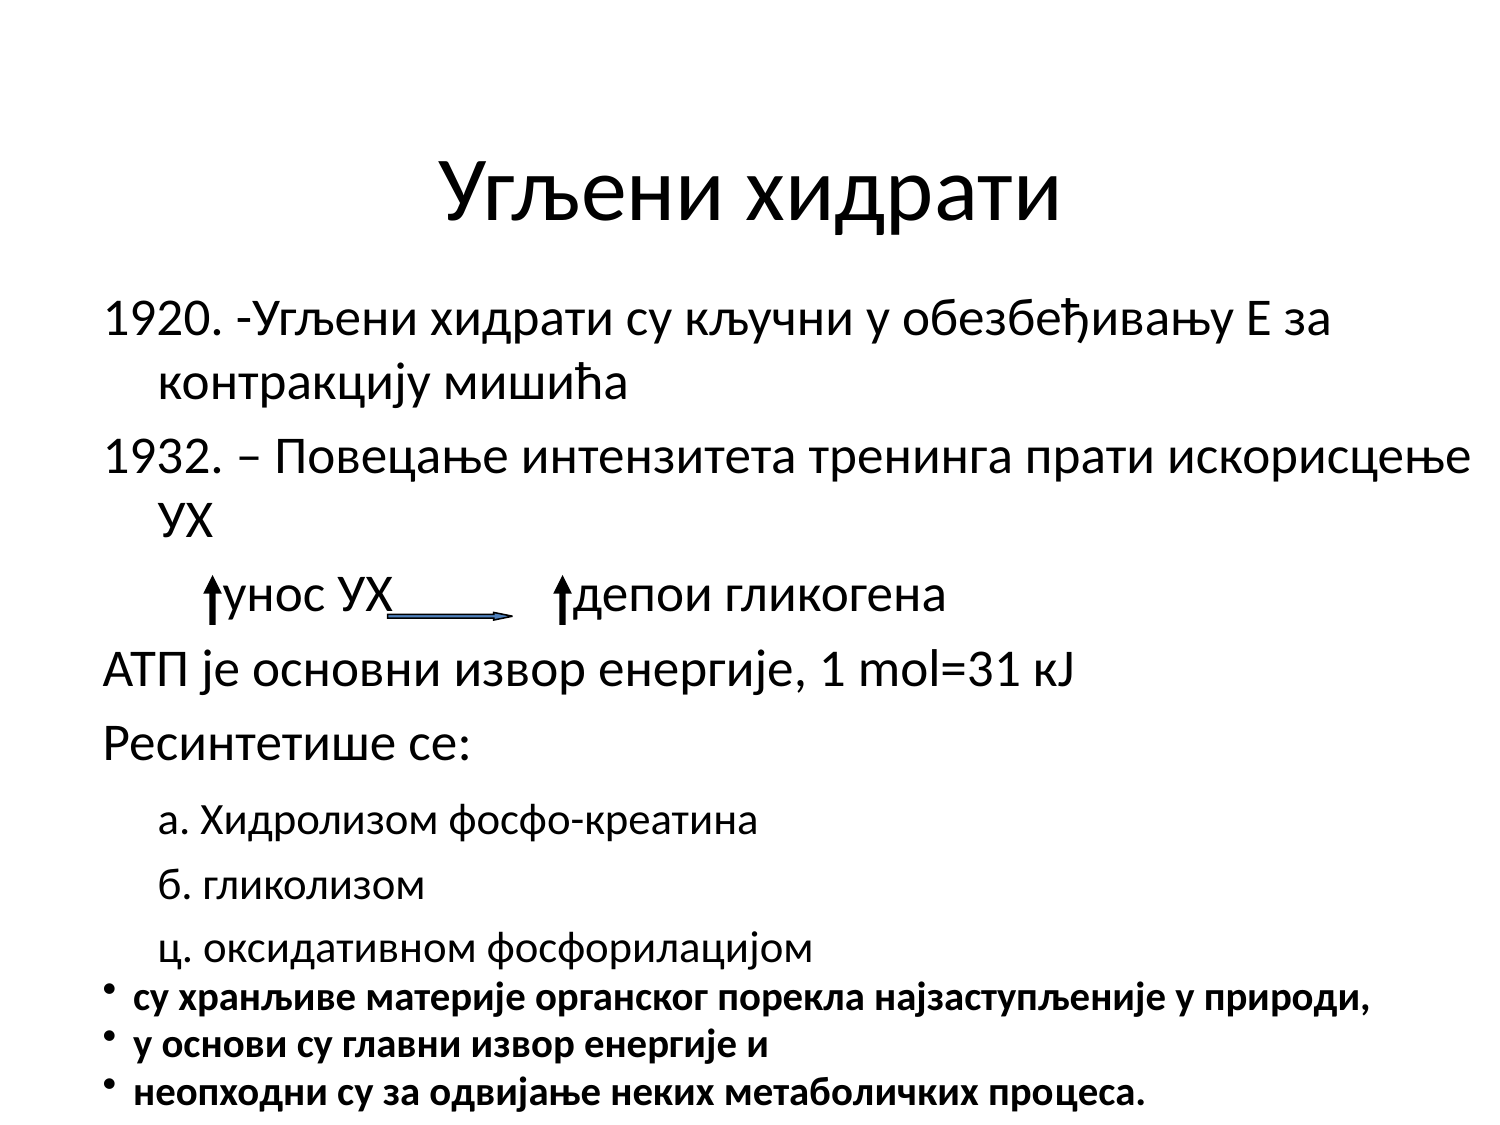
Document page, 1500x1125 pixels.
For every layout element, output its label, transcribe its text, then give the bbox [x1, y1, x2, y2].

text_box [206, 574, 219, 625]
text_box [387, 612, 513, 621]
list 1920. -Угљени хидрати су кључни у обезбеђивању Е за контракцију мишића 1932. – Повецање интензитета тренинга прати искорисцење УХ унос УХ депои гликогена АТП је основни извор енергије, 1 mol=31 кЈ Ресинтетише се: а. Хидролизом фосфо-креатина б. гликолизом ц. оксидативном фосфорилацијом су хранљиве материје органског порекла најзаступљеније у природи, у основи су главни извор енергије и неопходни су за одвијање неких метаболичких процеса. [87, 275, 1500, 1125]
title Угљени хидрати [1, 90, 1500, 278]
text_box [556, 574, 569, 625]
